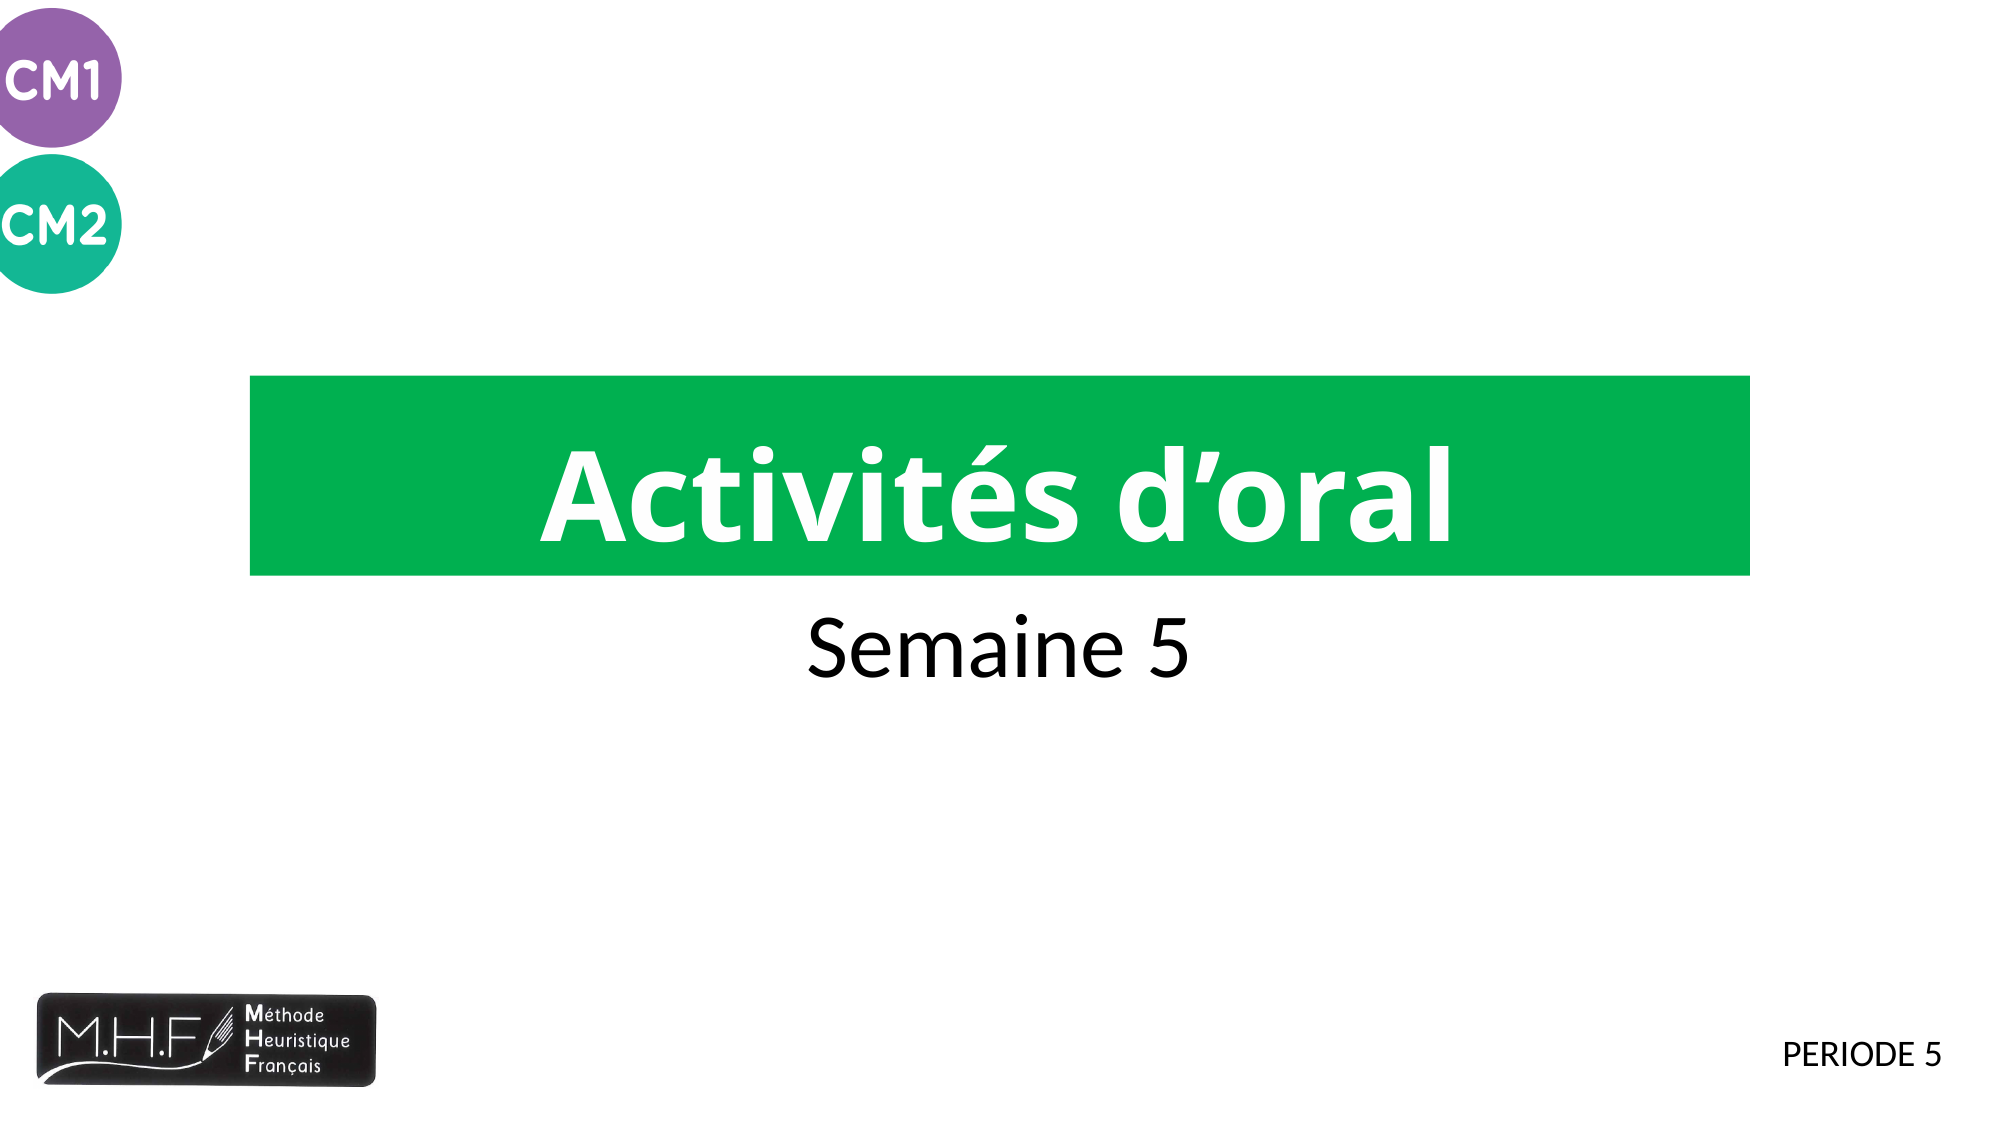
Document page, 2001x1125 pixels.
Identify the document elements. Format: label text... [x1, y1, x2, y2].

text_box PERIODE 5 [1362, 1021, 1967, 1082]
subtitle Semaine 5 [249, 590, 1750, 863]
picture [0, 0, 134, 298]
picture [33, 990, 379, 1089]
title Activités d’oral [249, 375, 1750, 576]
